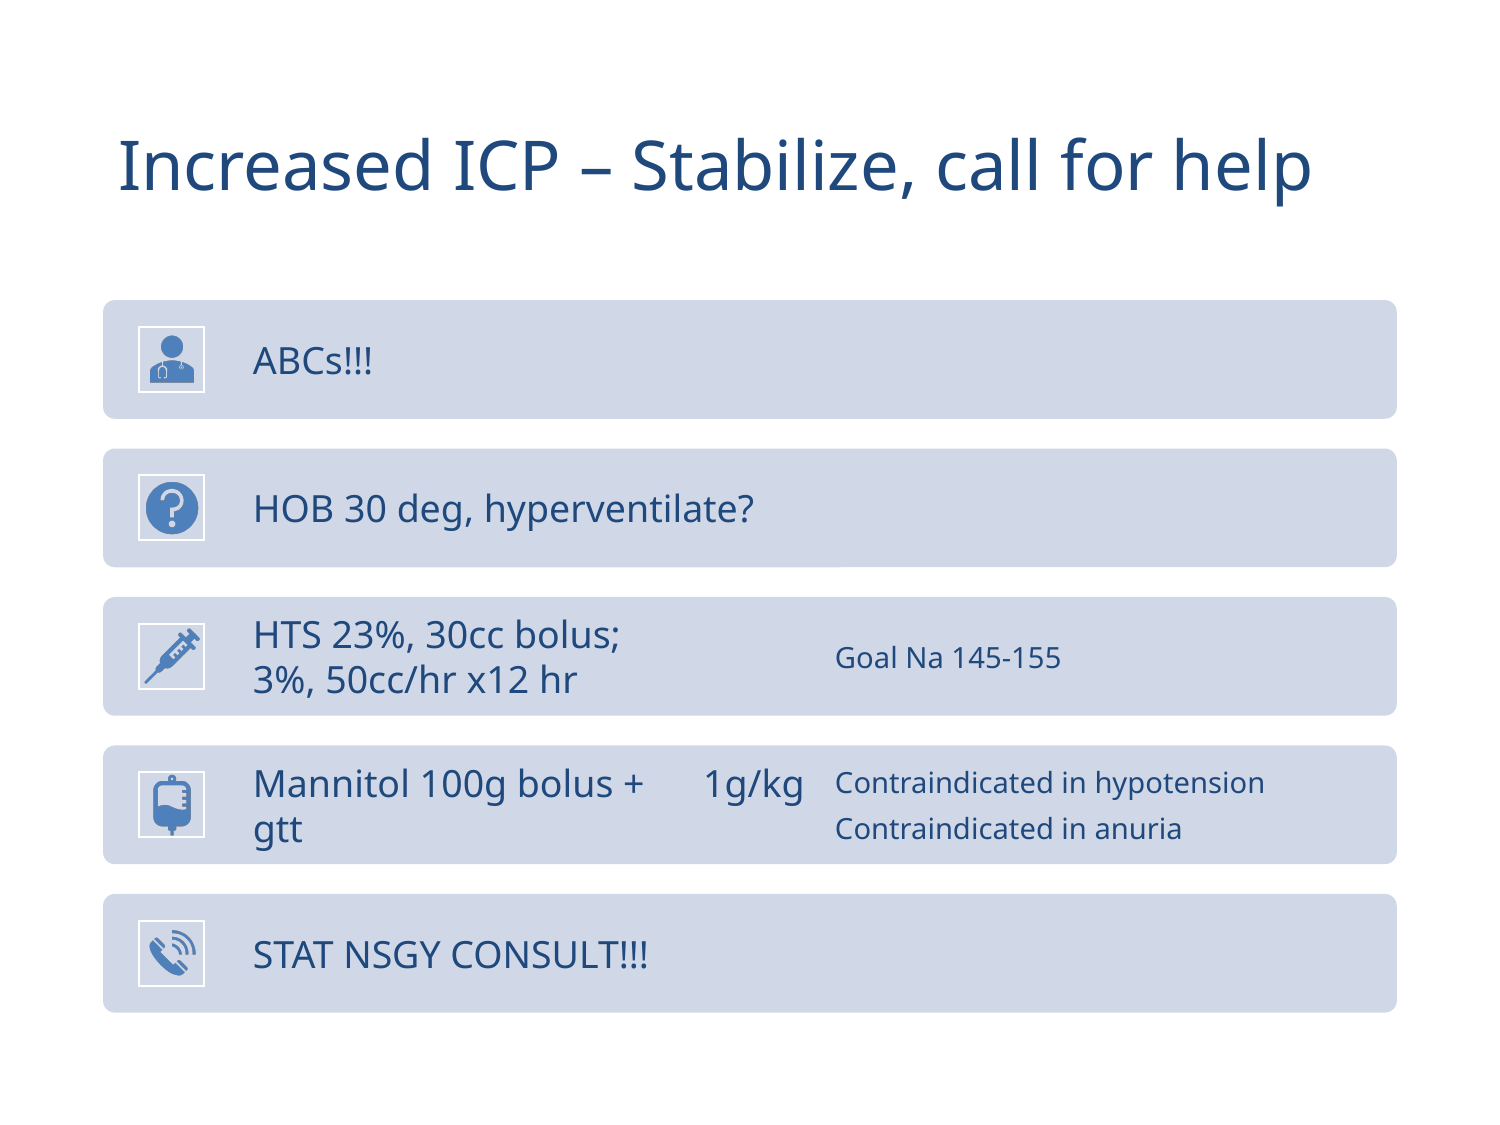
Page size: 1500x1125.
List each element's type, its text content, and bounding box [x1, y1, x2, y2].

title Increased ICP – Stabilize, call for help [103, 59, 1397, 278]
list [103, 299, 1397, 1014]
